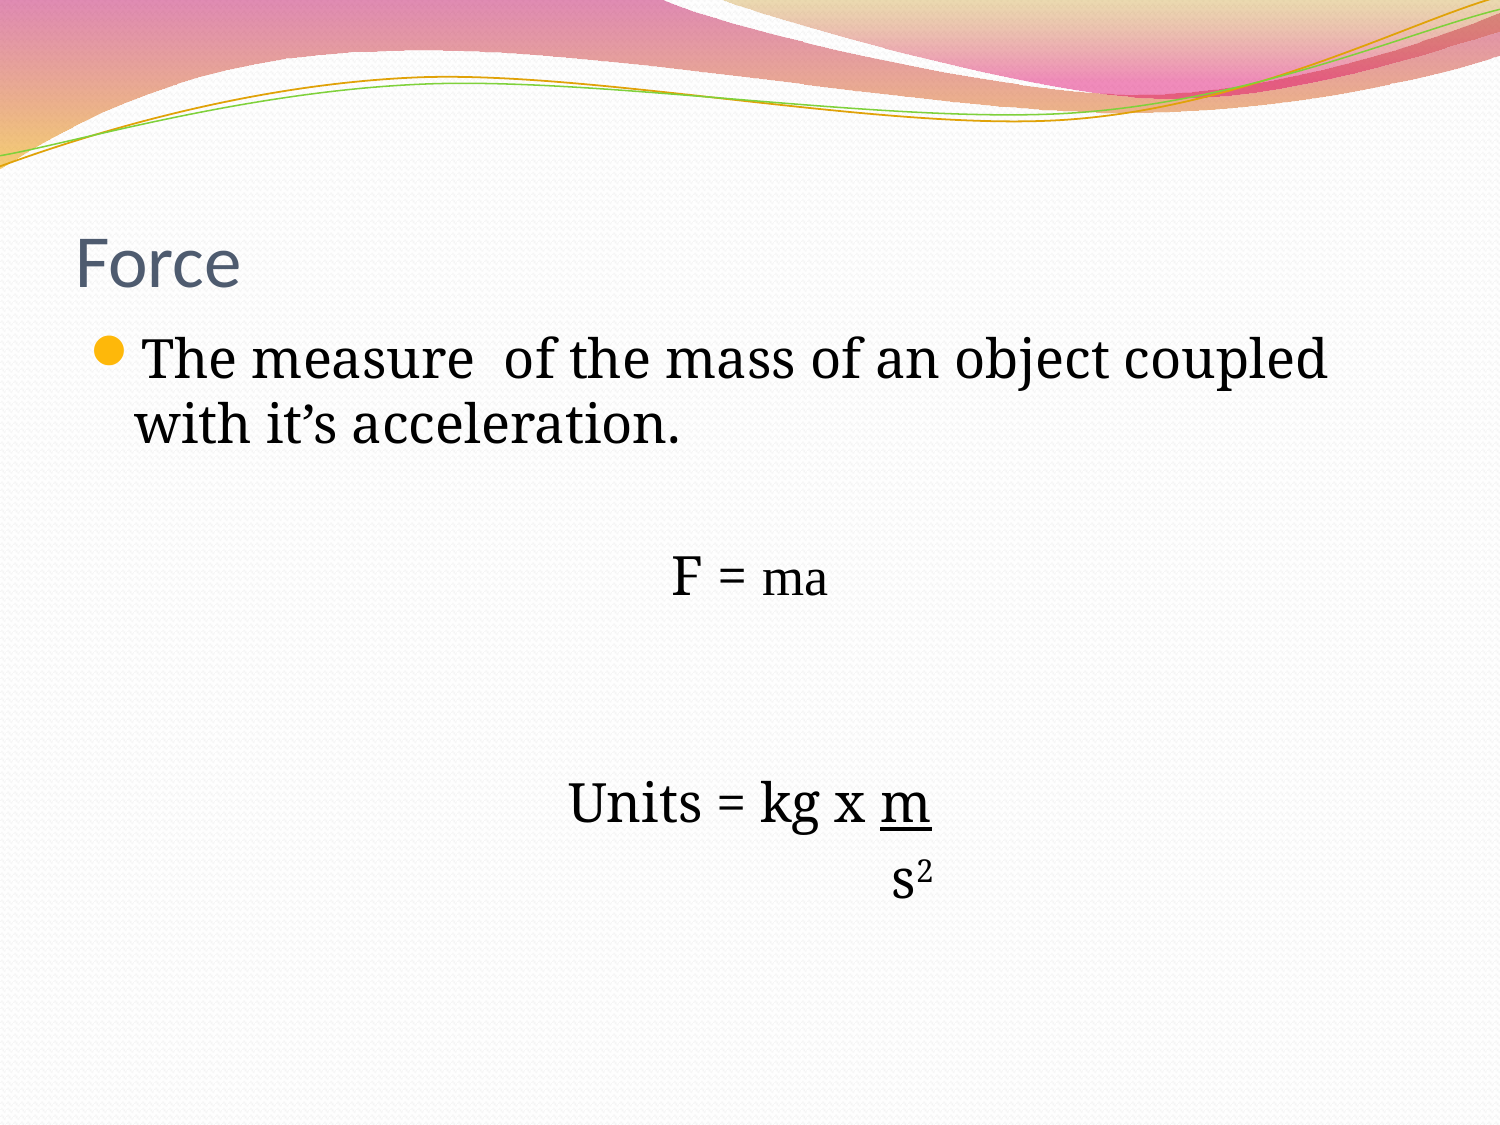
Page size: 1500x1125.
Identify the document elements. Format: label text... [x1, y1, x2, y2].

title Force [75, 115, 1425, 303]
list The measure of the mass of an object coupled with it’s acceleration. F = ma Units = kg x m s2 [75, 317, 1425, 1038]
